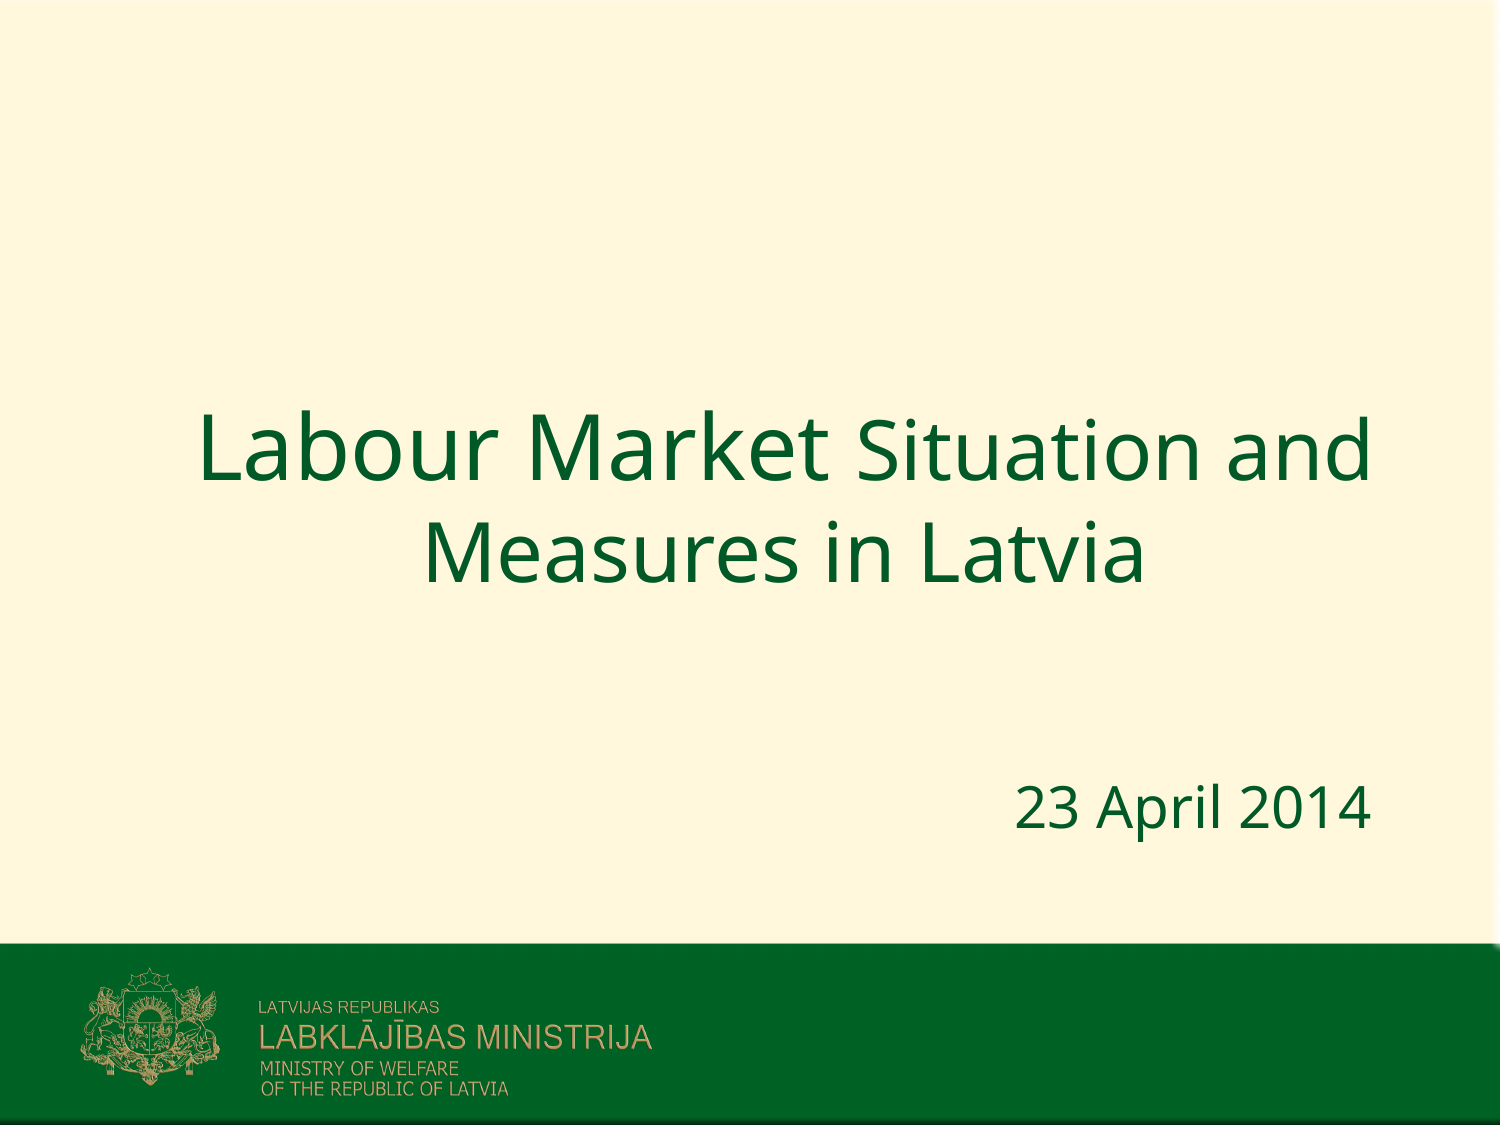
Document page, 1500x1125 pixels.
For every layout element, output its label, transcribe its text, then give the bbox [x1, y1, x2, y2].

subtitle 23 April 2014 [336, 680, 1387, 934]
title Labour Market Situation and Measures in Latvia [147, 373, 1423, 615]
picture [0, 0, 1500, 1125]
